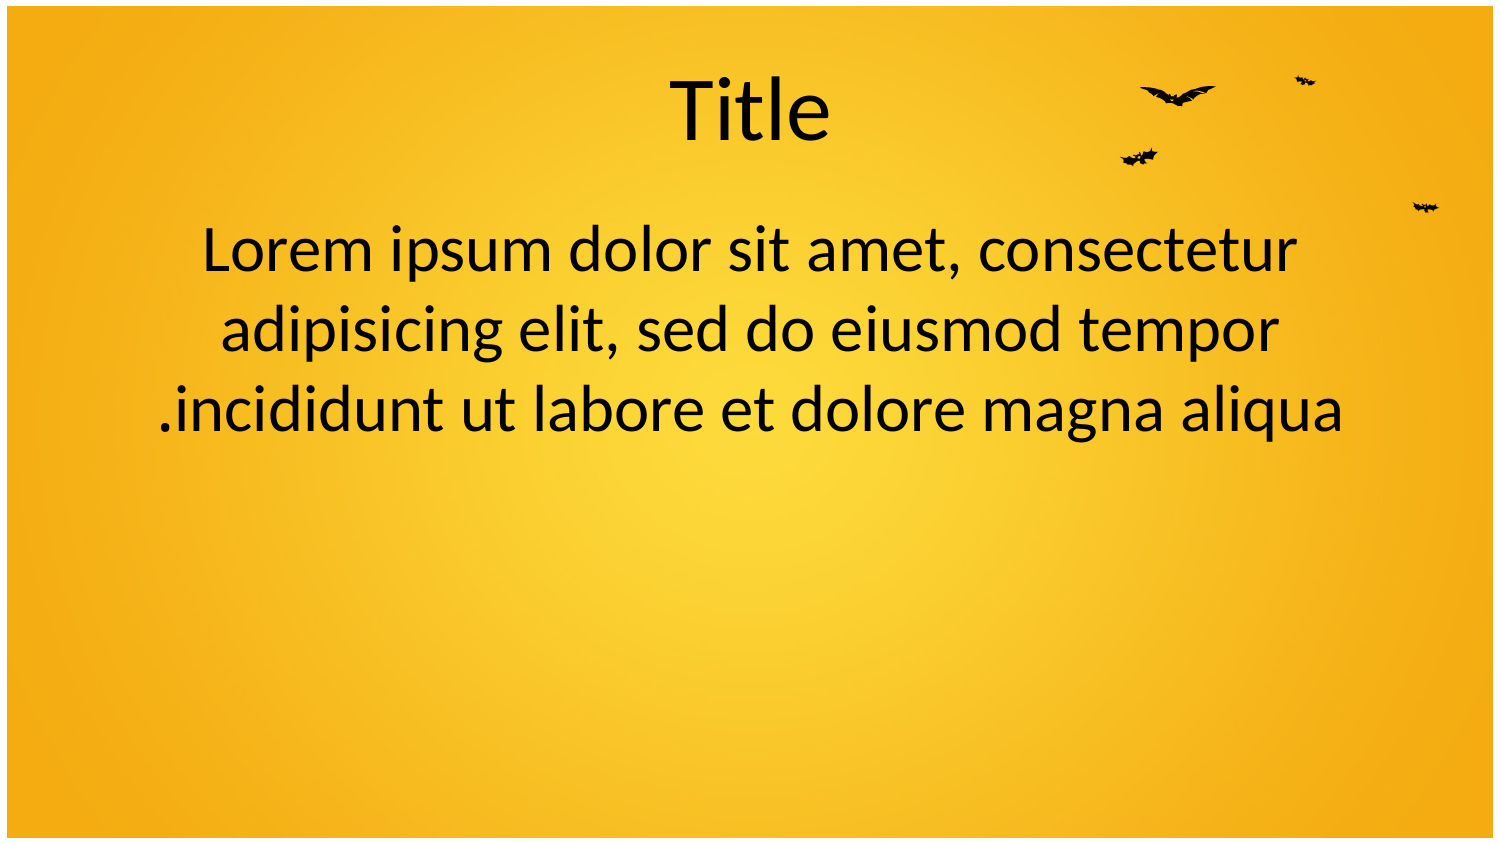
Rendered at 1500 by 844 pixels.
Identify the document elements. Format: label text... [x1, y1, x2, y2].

list Lorem ipsum dolor sit amet, consectetur adipisicing elit, sed do eiusmod tempor incididunt ut labore et dolore magna aliqua. [76, 196, 1425, 754]
title Title [76, 33, 1425, 175]
picture [0, 0, 1500, 844]
